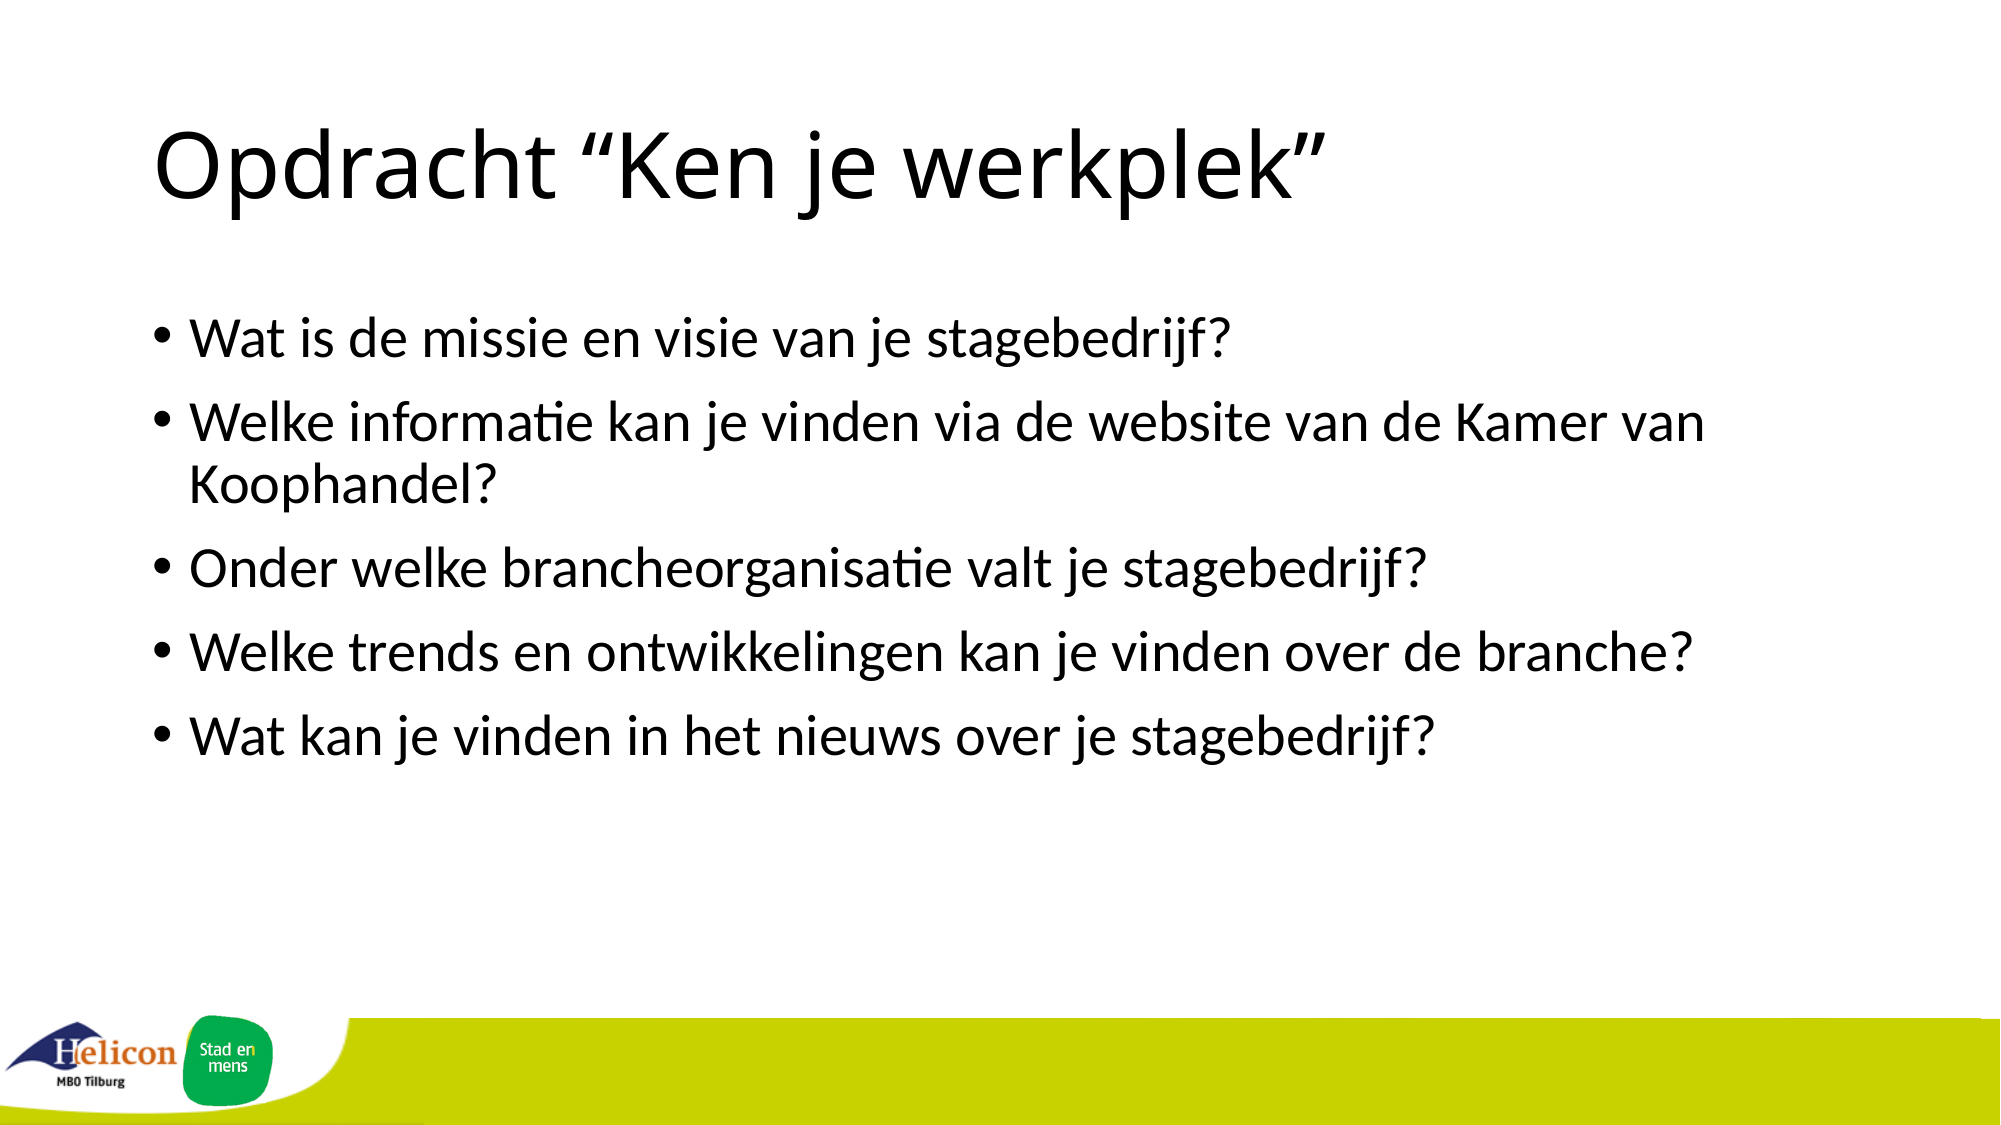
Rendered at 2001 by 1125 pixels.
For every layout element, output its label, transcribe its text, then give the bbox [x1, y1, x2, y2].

title Opdracht “Ken je werkplek” [137, 59, 1863, 278]
picture [0, 1014, 424, 1125]
list Wat is de missie en visie van je stagebedrijf? Welke informatie kan je vinden via de website van de Kamer van Koophandel? Onder welke brancheorganisatie valt je stagebedrijf? Welke trends en ontwikkelingen kan je vinden over de branche? Wat kan je vinden in het nieuws over je stagebedrijf? [137, 299, 1863, 1014]
